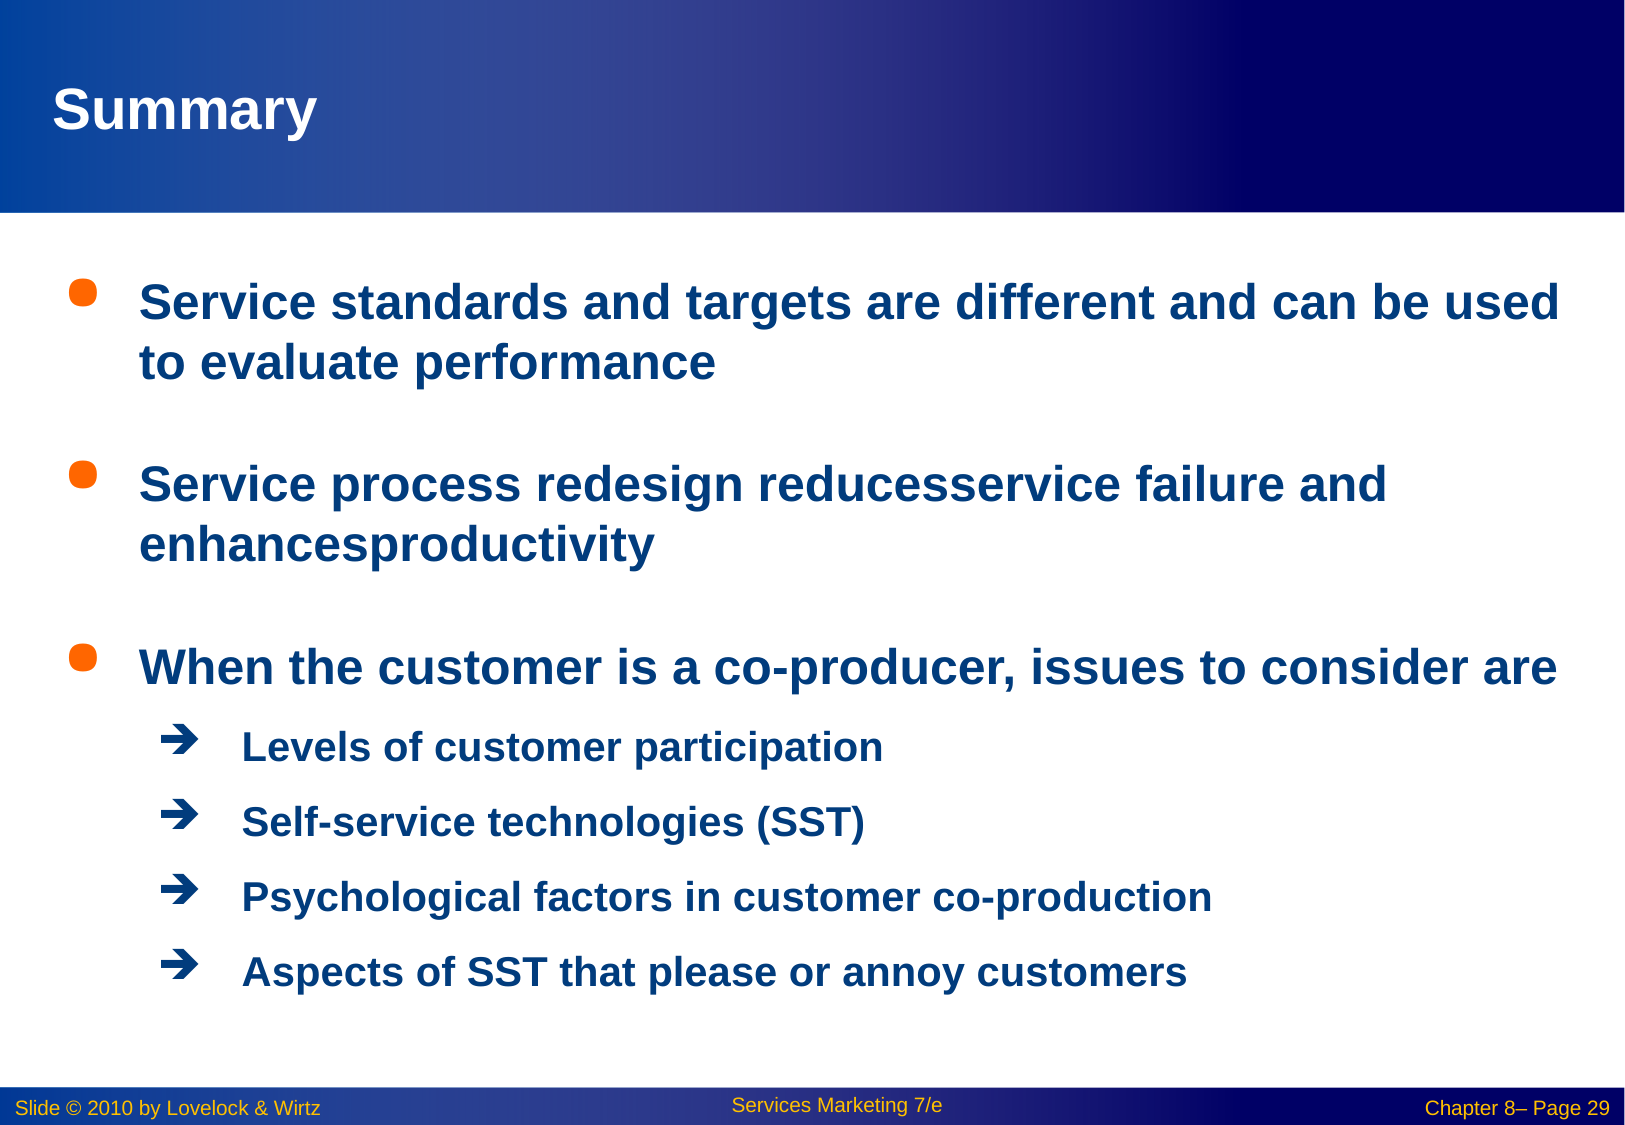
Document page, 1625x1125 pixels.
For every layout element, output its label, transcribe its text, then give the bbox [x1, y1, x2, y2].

list Service standards and targets are different and can be used to evaluate performance Service process redesign reducesservice failure and enhancesproductivity When the customer is a co-producer, issues to consider are Levels of customer participation Self-service technologies (SST) Psychological factors in customer co-production Aspects of SST that please or annoy customers [49, 261, 1588, 1051]
title Summary [36, 37, 1088, 176]
